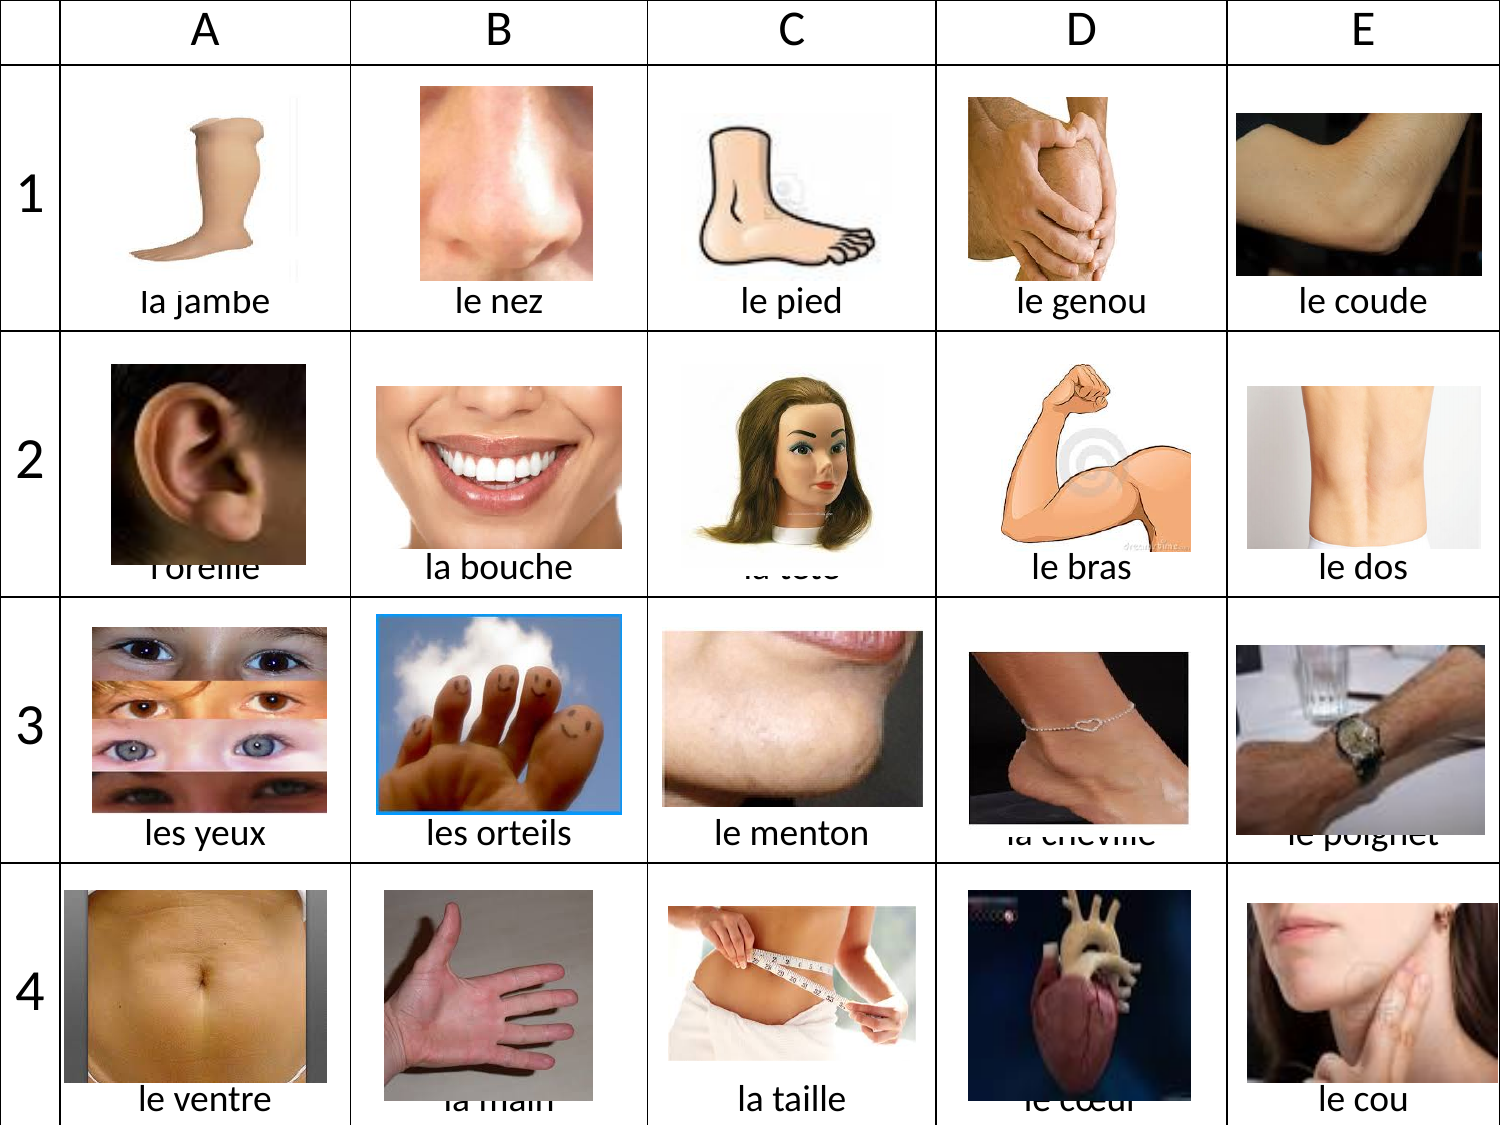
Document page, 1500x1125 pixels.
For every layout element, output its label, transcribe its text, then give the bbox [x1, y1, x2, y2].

table_cell les yeux [61, 598, 350, 862]
picture [375, 386, 622, 550]
table_cell la taille [648, 864, 935, 1125]
picture [1247, 386, 1482, 550]
picture [384, 889, 593, 1102]
table_cell le dos [1228, 332, 1499, 596]
picture [419, 86, 593, 281]
picture [1236, 113, 1482, 276]
table_cell le coude [1228, 66, 1499, 330]
table_cell 2 [1, 332, 59, 596]
picture [668, 906, 916, 1061]
table_cell le pied [648, 66, 935, 330]
picture [1247, 903, 1499, 1083]
table_cell la jambe [61, 66, 350, 330]
table_cell le nez [351, 66, 647, 330]
table_cell 3 [1, 598, 59, 862]
table_header D [937, 1, 1226, 64]
table_cell la bouche [351, 332, 647, 596]
picture [968, 97, 1191, 281]
table_cell le cœur [937, 864, 1226, 1125]
table_cell le bras [937, 332, 1226, 596]
table_cell le genou [937, 66, 1226, 330]
table_cell la tête [648, 332, 935, 596]
table_cell la main [351, 864, 647, 1125]
table_header B [351, 1, 647, 64]
picture [968, 639, 1191, 837]
table_header [1, 1, 59, 64]
picture [662, 627, 923, 807]
picture [111, 364, 306, 565]
picture [64, 889, 328, 1083]
table_cell le menton [648, 598, 935, 862]
picture [1236, 645, 1485, 836]
table_header C [648, 1, 935, 64]
table_header E [1228, 1, 1499, 64]
picture [91, 86, 339, 291]
picture [1001, 364, 1191, 552]
picture [91, 627, 328, 815]
picture [681, 113, 893, 281]
table_cell 4 [1, 864, 59, 1125]
picture [681, 364, 893, 576]
table_cell le ventre [61, 864, 350, 1125]
picture [375, 613, 622, 815]
table_cell la cheville [937, 598, 1226, 862]
table_header A [61, 1, 350, 64]
table_cell 1 [1, 66, 59, 330]
table_cell les orteils [351, 598, 647, 862]
table_cell l’oreille [61, 332, 350, 596]
table_cell le poignet [1228, 598, 1499, 862]
table_cell le cou [1228, 864, 1499, 1125]
picture [968, 889, 1191, 1102]
